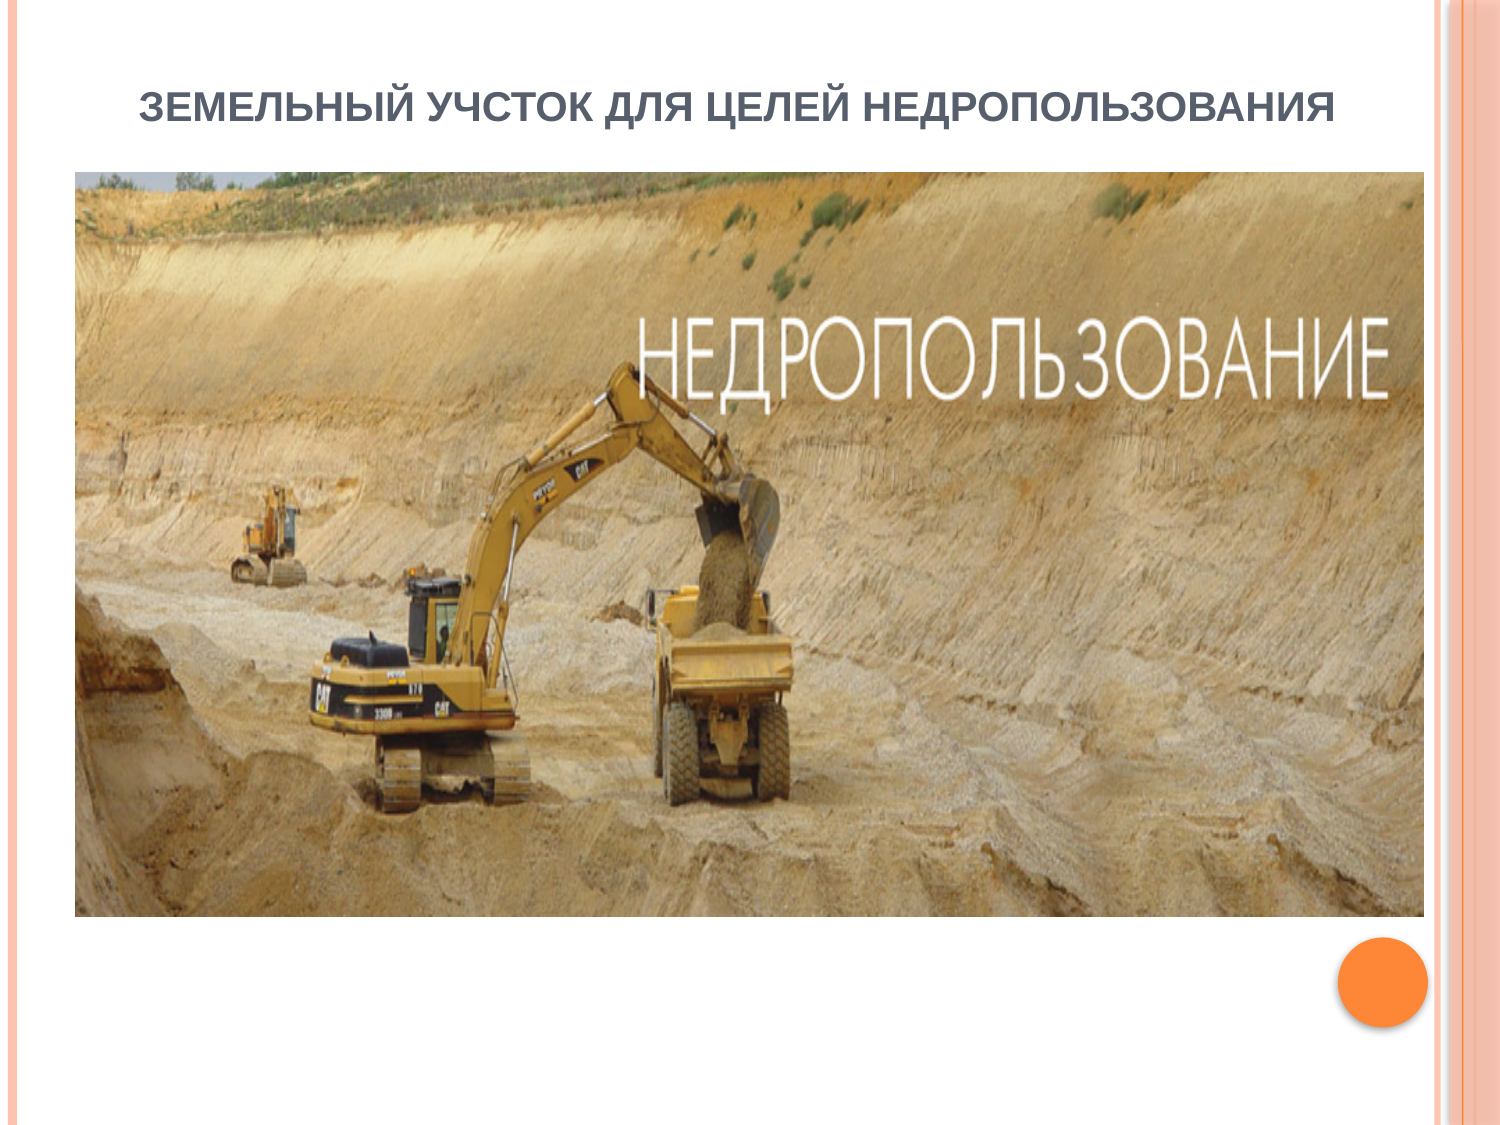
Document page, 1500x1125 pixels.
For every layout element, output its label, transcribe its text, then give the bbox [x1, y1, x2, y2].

title Земельный учсток для целей недропользования [75, 45, 1400, 138]
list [74, 172, 1424, 918]
